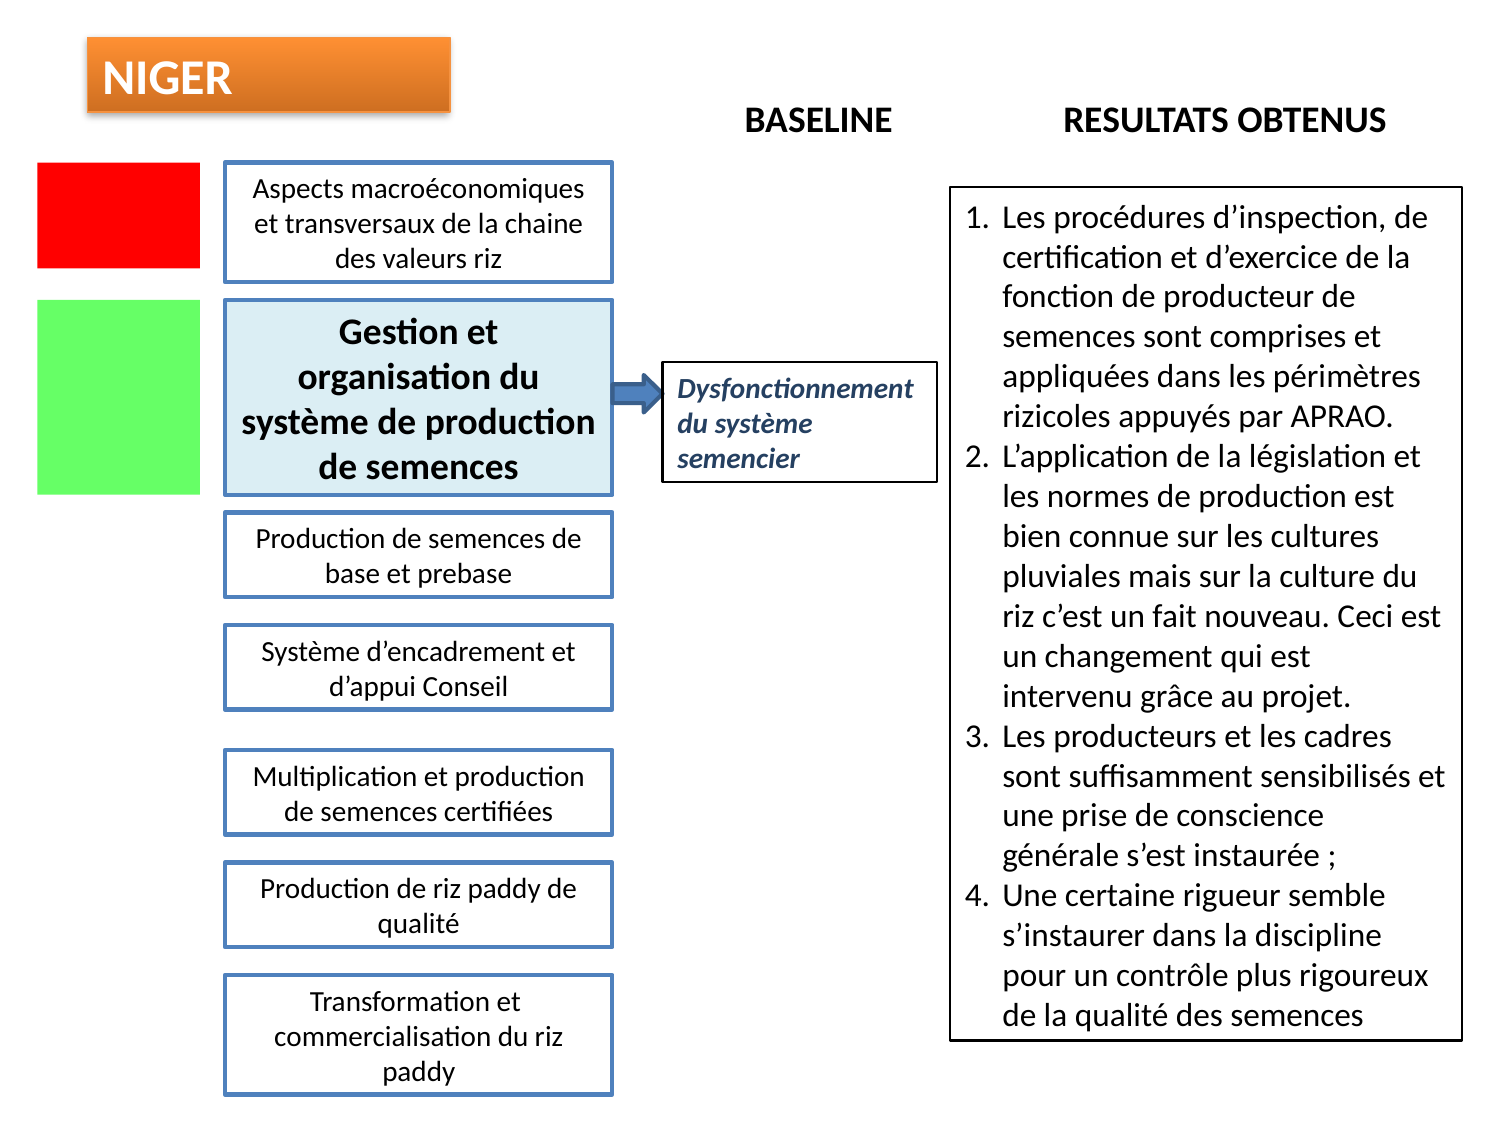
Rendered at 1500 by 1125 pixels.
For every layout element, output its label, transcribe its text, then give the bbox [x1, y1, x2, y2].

text_box Dysfonctionnement du système semencier [662, 362, 938, 483]
text_box Production de semences de base et prebase [223, 510, 614, 599]
text_box Production de riz paddy de qualité [223, 860, 614, 949]
text_box Les procédures d’inspection, de certification et d’exercice de la fonction de producteur de semences sont comprises et appliquées dans les périmètres rizicoles appuyés par APRAO. L’application de la législation et les normes de production est bien connue sur les cultures pluviales mais sur la culture du riz c’est un fait nouveau. Ceci est un changement qui est intervenu grâce au projet. Les producteurs et les cadres sont suffisamment sensibilisés et une prise de conscience générale s’est instaurée ; Une certaine rigueur semble s’instaurer dans la discipline pour un contrôle plus rigoureux de la qualité des semences [949, 187, 1463, 1041]
text_box NIGER [87, 37, 451, 113]
text_box [37, 299, 200, 495]
text_box [610, 373, 662, 415]
text_box Gestion et organisation du système de production de semences [223, 298, 614, 497]
text_box Système d’encadrement et d’appui Conseil [223, 623, 614, 712]
text_box Transformation et commercialisation du riz paddy [223, 973, 614, 1097]
text_box [37, 162, 200, 269]
text_box Aspects macroéconomiques et transversaux de la chaine des valeurs riz [223, 160, 614, 284]
text_box RESULTATS OBTENUS [987, 87, 1463, 148]
text_box Multiplication et production de semences certifiées [223, 748, 614, 837]
text_box BASELINE [687, 87, 950, 148]
